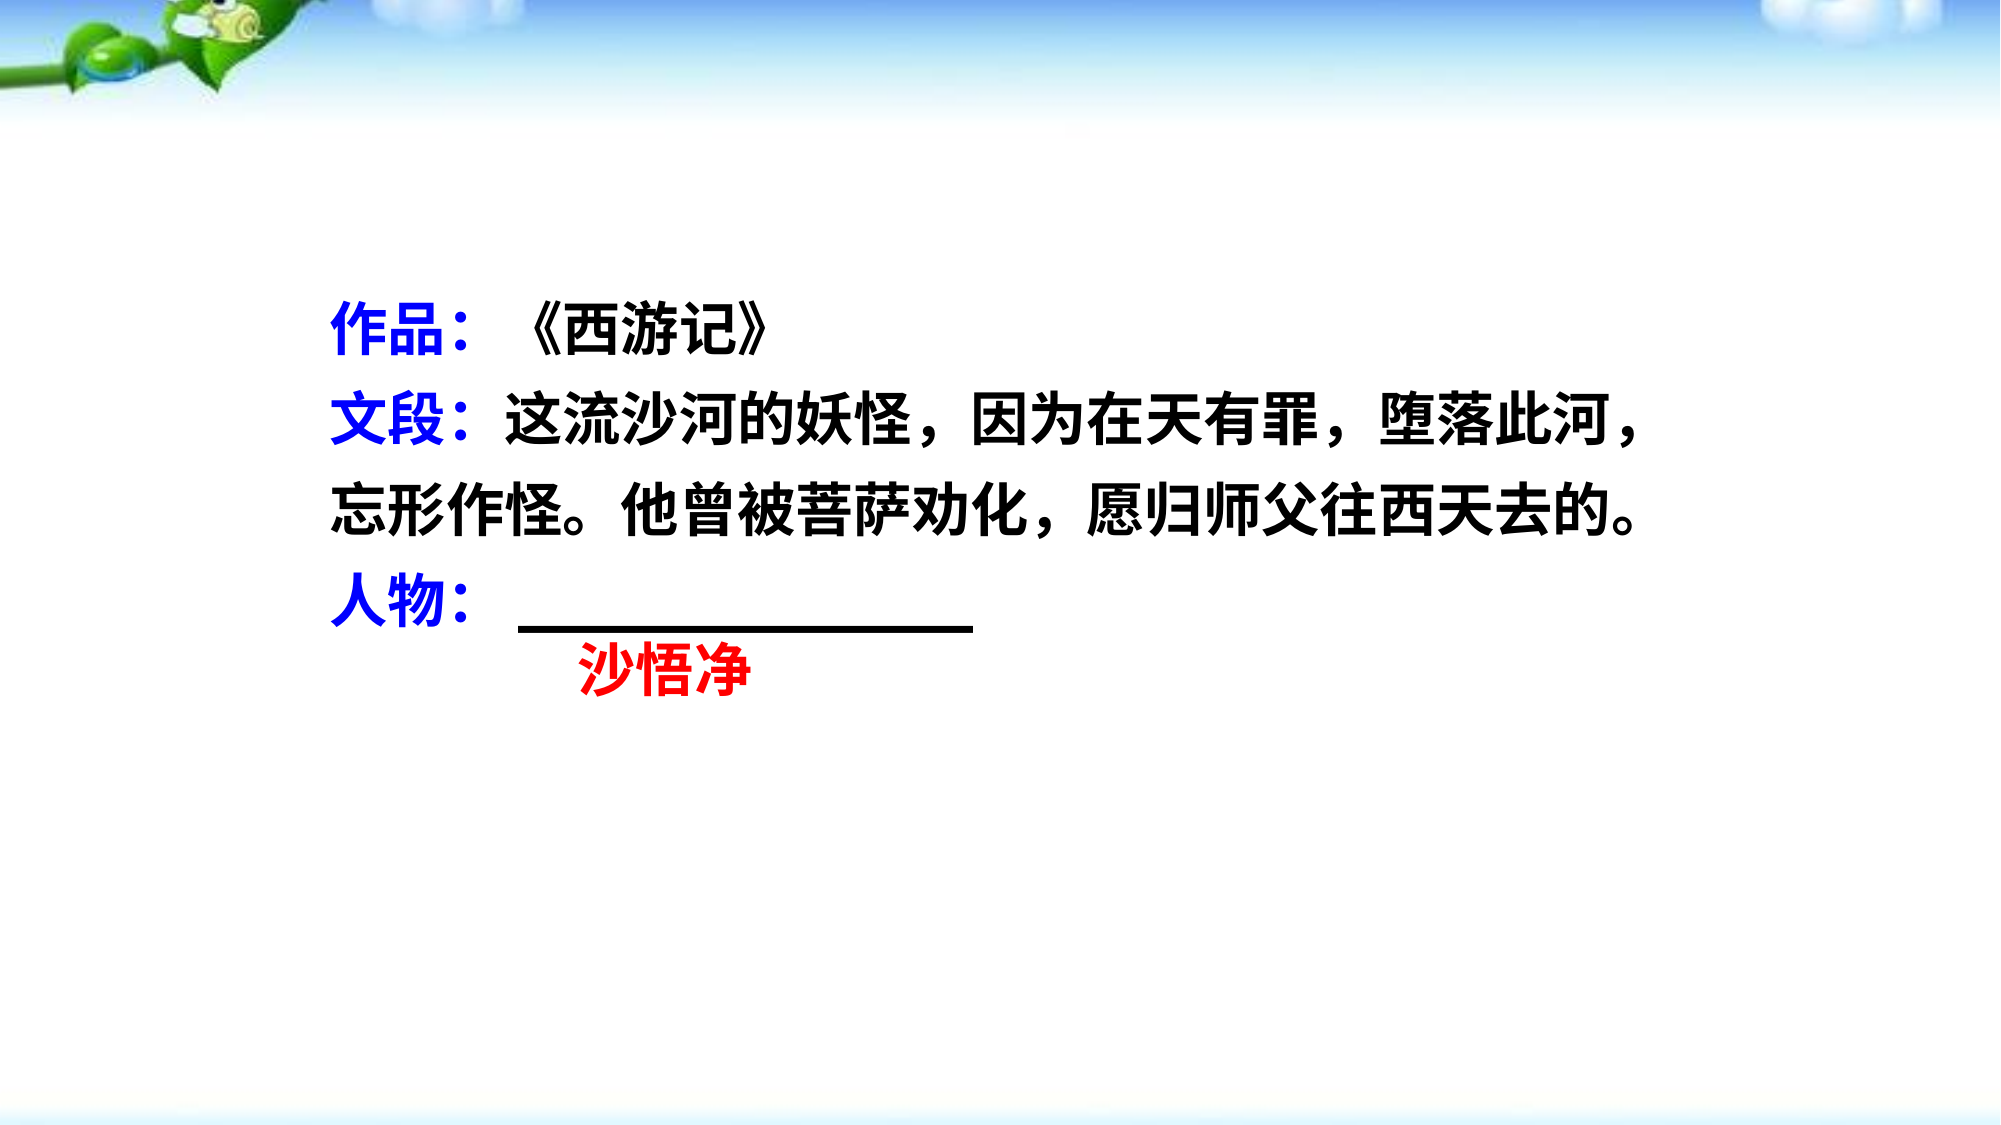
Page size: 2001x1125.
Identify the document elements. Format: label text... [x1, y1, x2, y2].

picture [0, 0, 2001, 1125]
text_box 作品：《西游记》 文段：这流沙河的妖怪，因为在天有罪，堕落此河，忘形作怪。他曾被菩萨劝化，愿归师父往西天去的。 人物：_____________ [314, 263, 1697, 642]
text_box 沙悟净 [563, 625, 823, 710]
